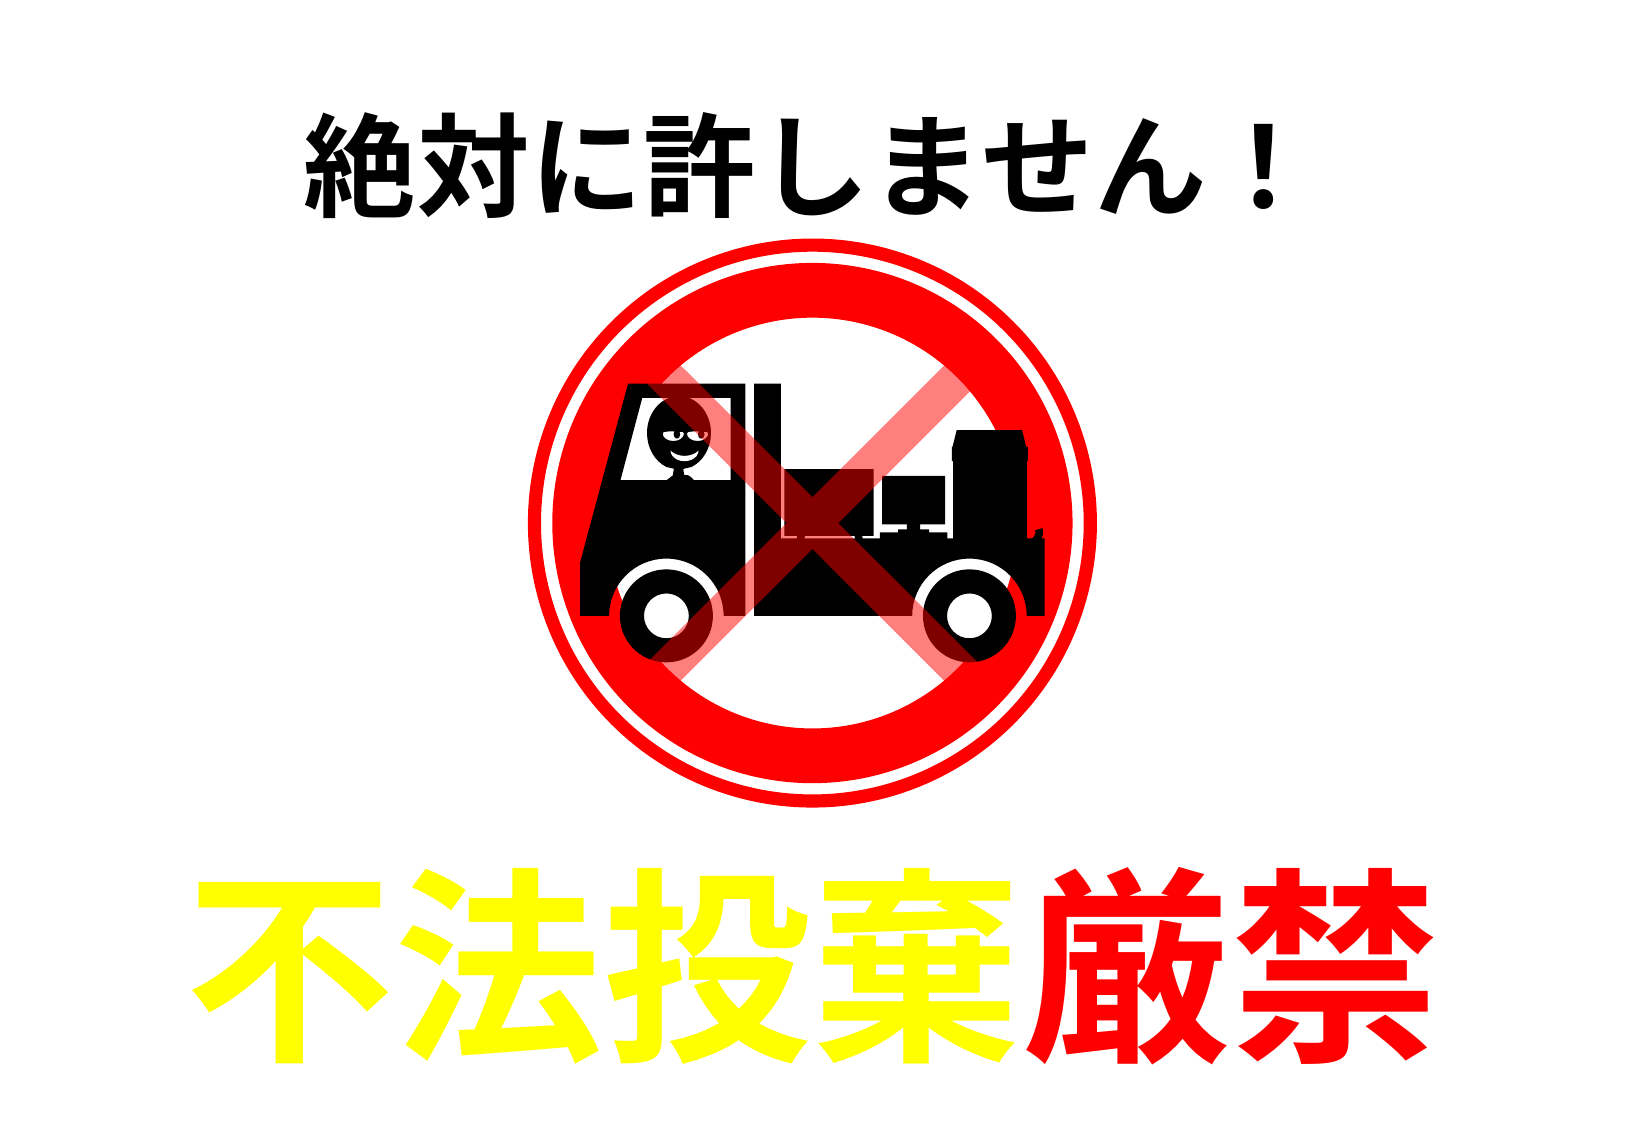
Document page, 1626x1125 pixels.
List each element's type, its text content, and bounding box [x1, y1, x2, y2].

text_box 絶対に許しません！ [0, 88, 1625, 239]
text_box 不法投棄厳禁 [0, 829, 1625, 1095]
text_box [527, 238, 1098, 808]
